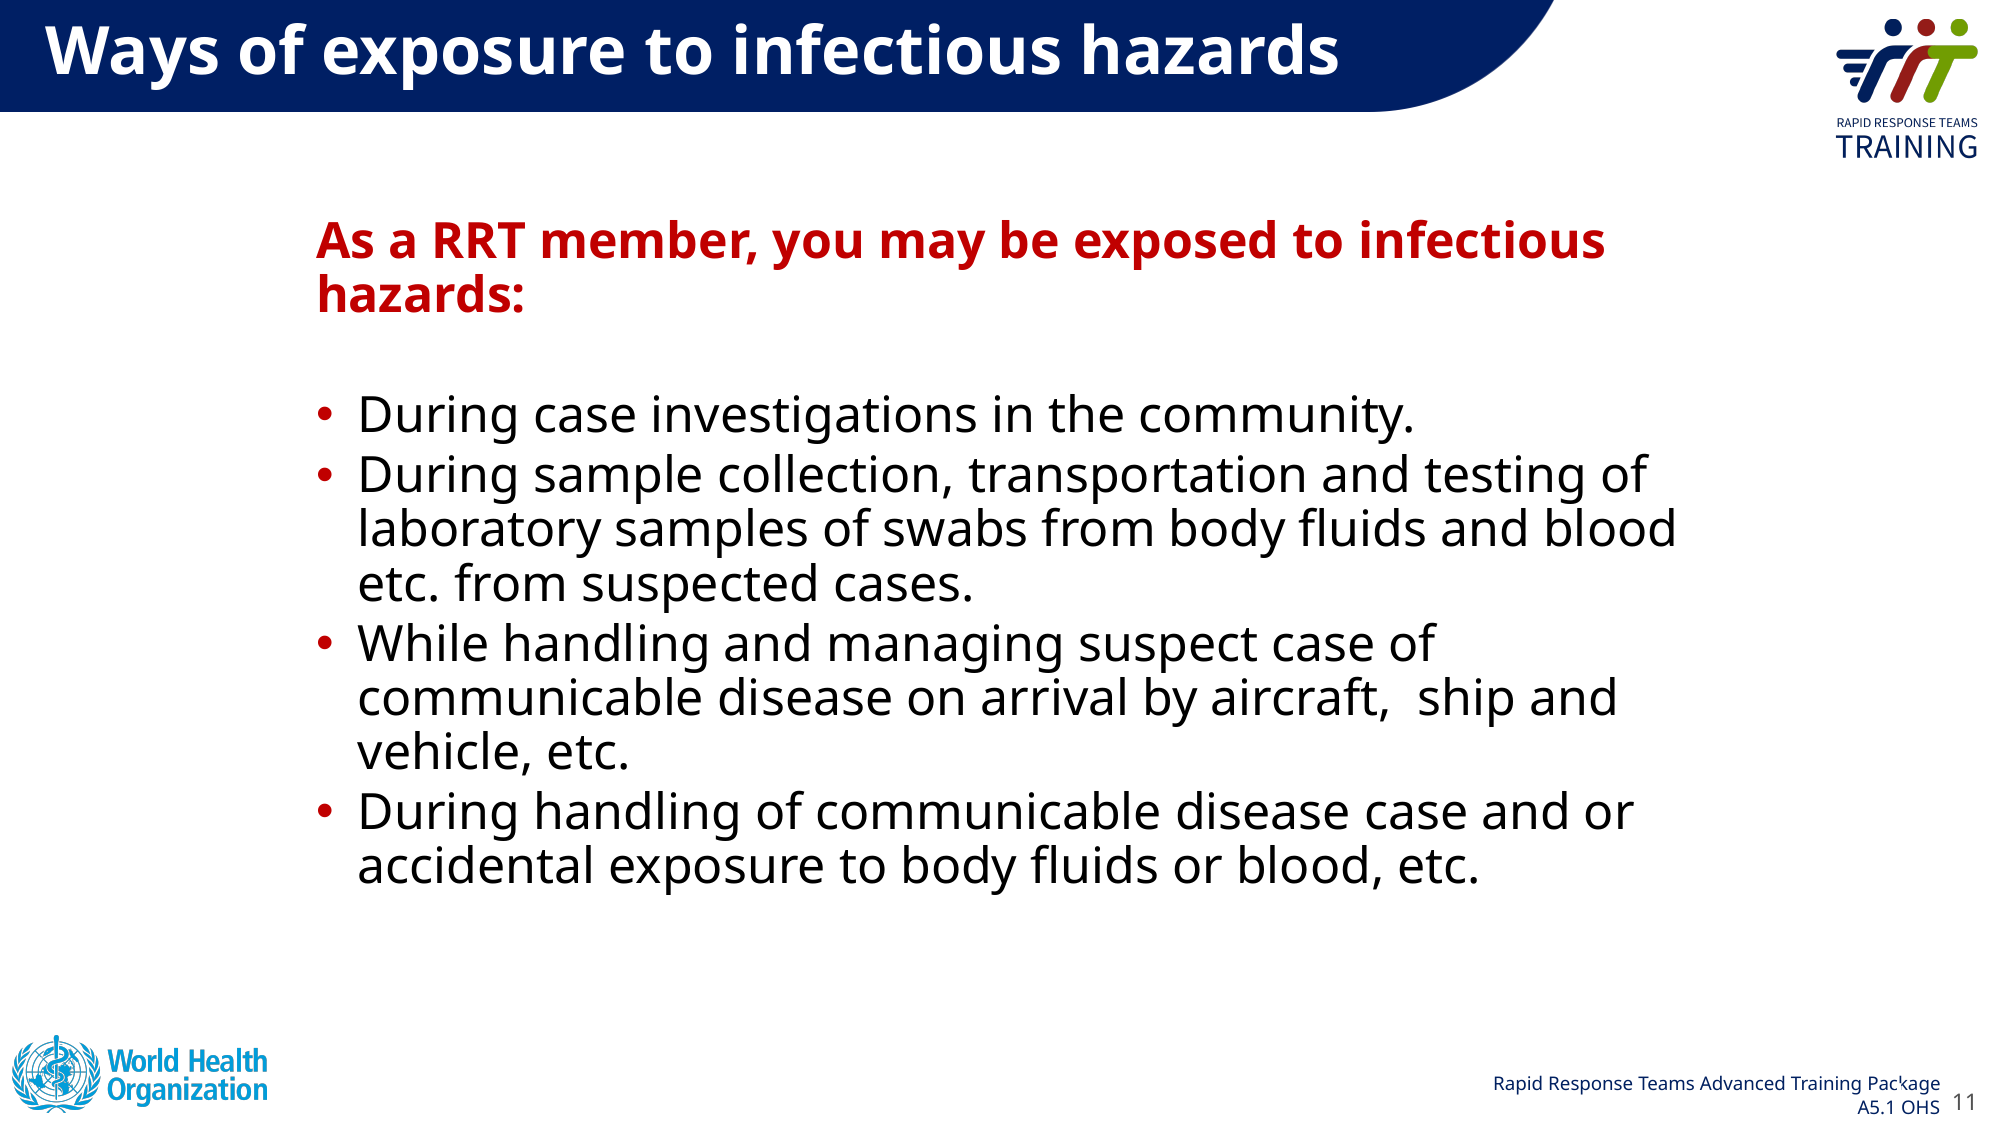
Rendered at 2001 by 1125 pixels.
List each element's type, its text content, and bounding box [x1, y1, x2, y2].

picture [0, 0, 1578, 112]
picture [12, 1035, 267, 1113]
slide_number 11 [1882, 1037, 1930, 1092]
picture [58, 1050, 64, 1058]
list As a RRT member, you may be exposed to infectious hazards: During case investigations in the community. During sample collection, transportation and testing of laboratory samples of swabs from body fluids and blood etc. from suspected cases. While handling and managing suspect case of communicable disease on arrival by aircraft, ship and vehicle, etc. During handling of communicable disease case and or accidental exposure to body fluids or blood, etc. [307, 207, 1693, 972]
title Ways of exposure to infectious hazards [37, 0, 1402, 107]
picture [12, 1083, 48, 1113]
picture [1835, 19, 1978, 167]
